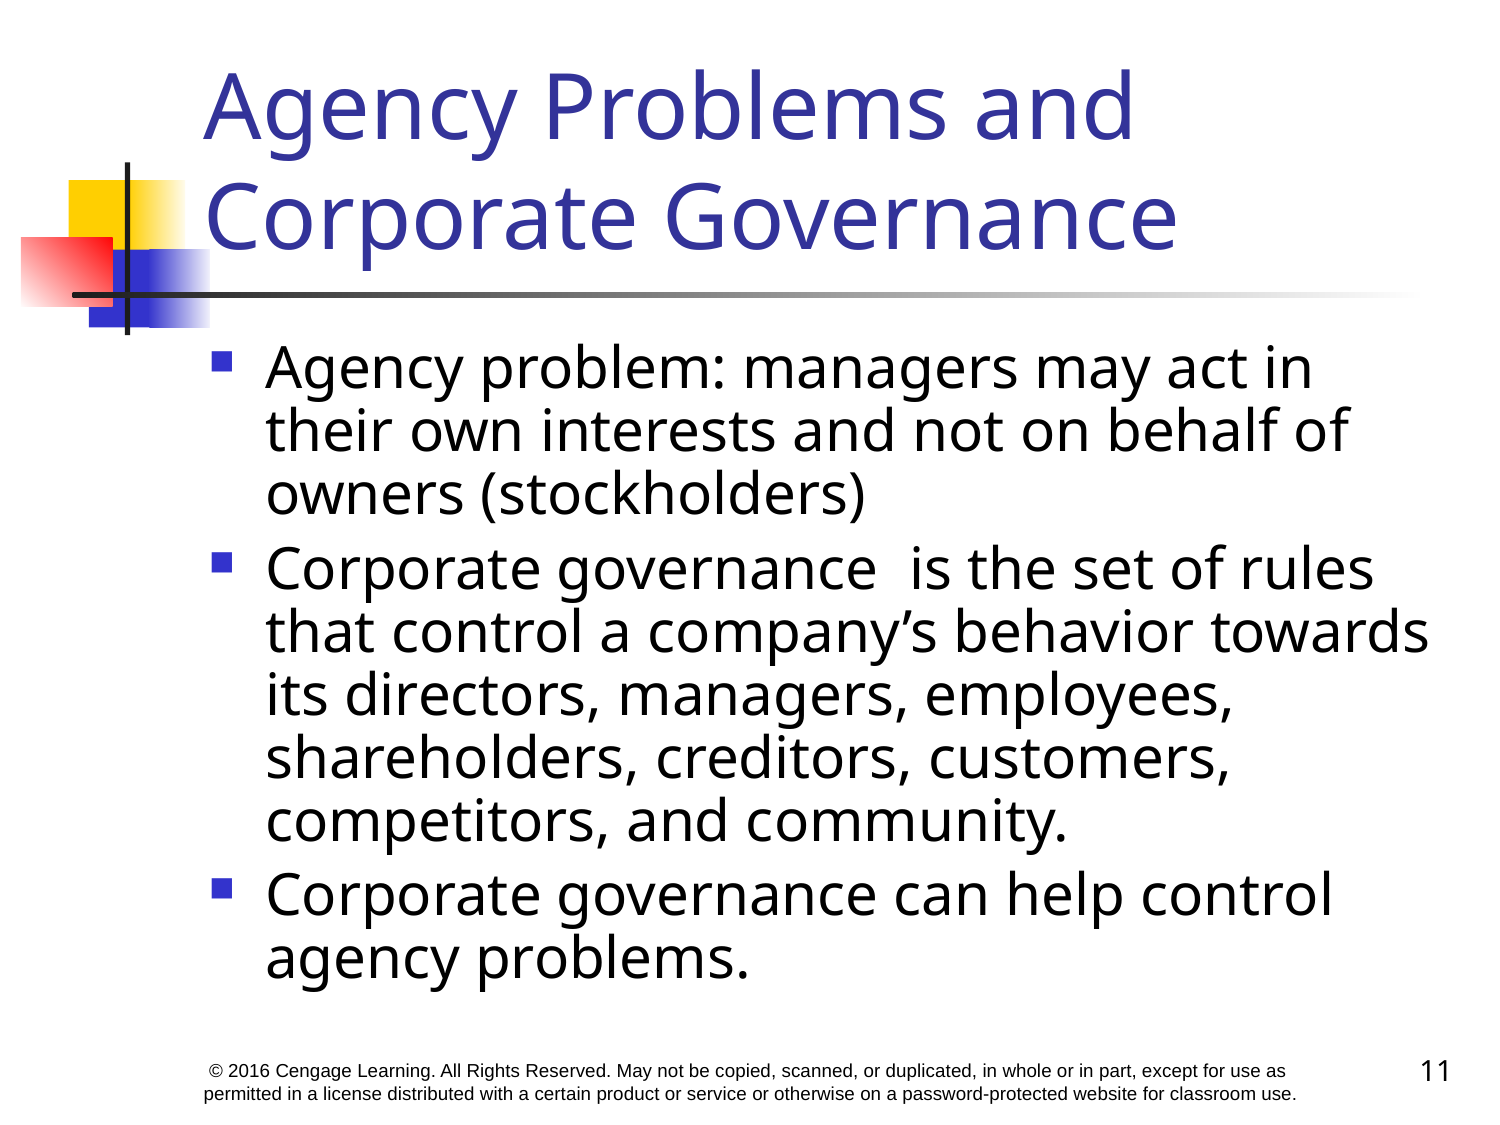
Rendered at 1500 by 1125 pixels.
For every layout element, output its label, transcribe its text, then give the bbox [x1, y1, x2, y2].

slide_number 11 [1154, 1023, 1468, 1100]
list Agency problem: managers may act in their own interests and not on behalf of owners (stockholders) Corporate governance is the set of rules that control a company’s behavior towards its directors, managers, employees, shareholders, creditors, customers, competitors, and community. Corporate governance can help control agency problems. [193, 330, 1470, 1007]
title Agency Problems and Corporate Governance [188, 34, 1468, 276]
